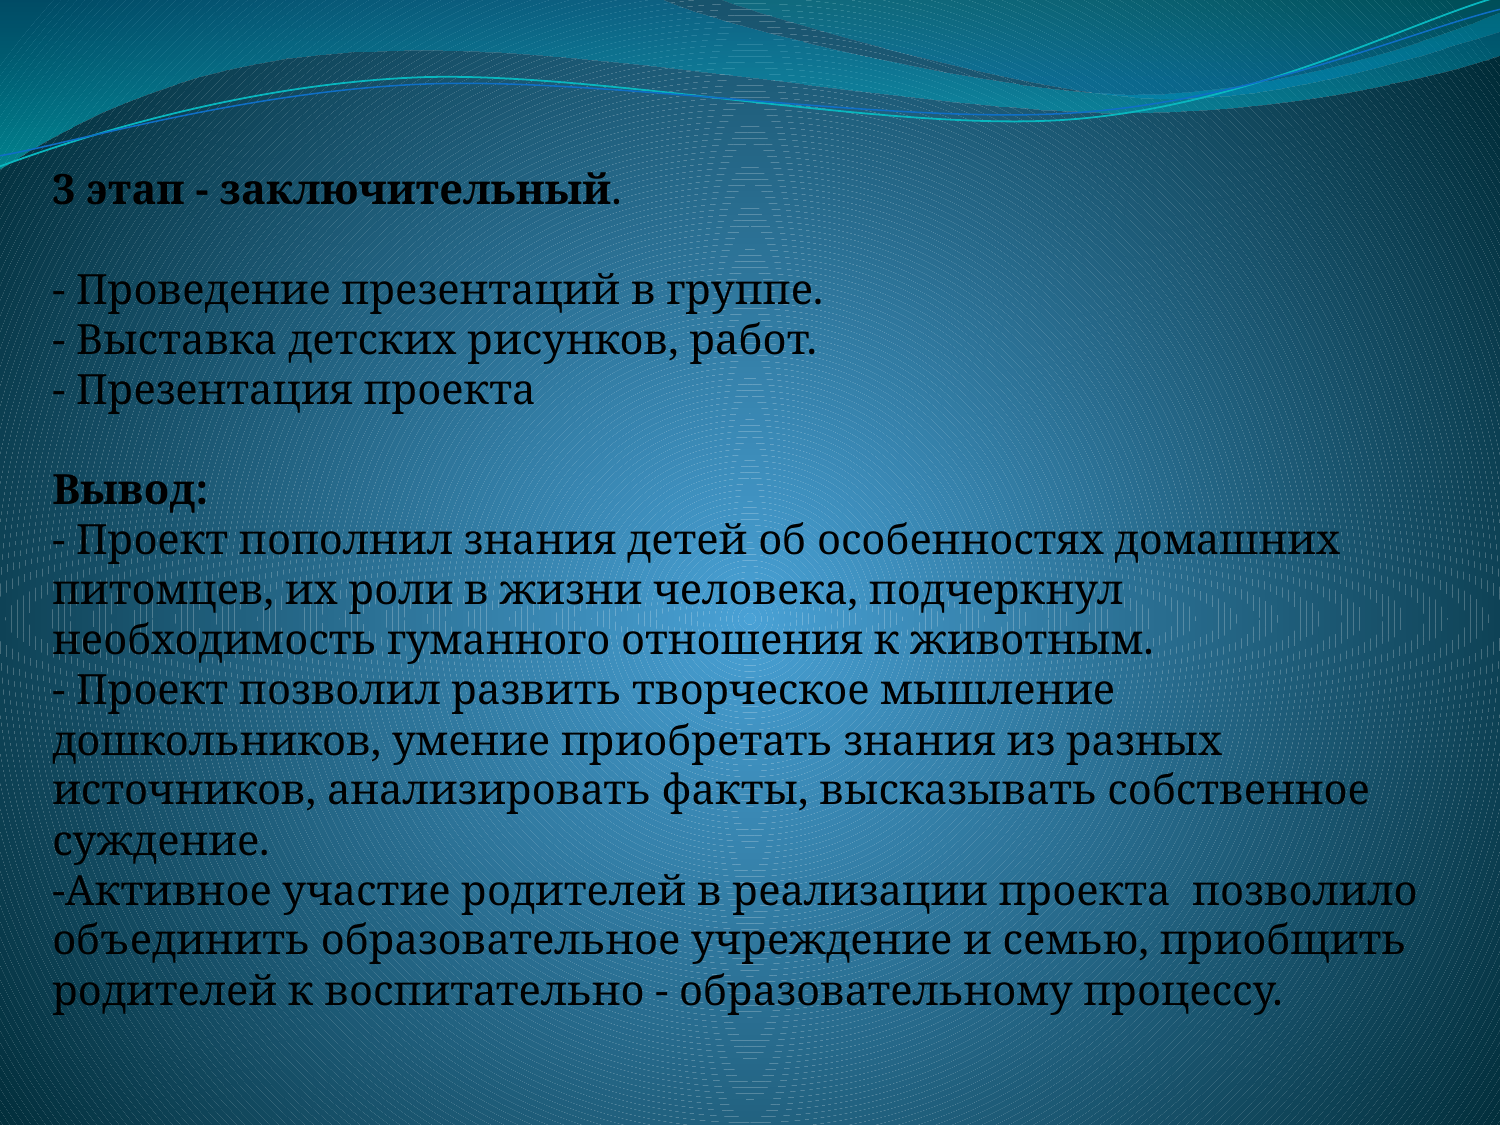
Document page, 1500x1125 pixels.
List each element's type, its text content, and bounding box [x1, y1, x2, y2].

text_box 3 этап - заключительный. - Проведение презентаций в группе. - Выставка детских рисунков, работ. - Презентация проекта Вывод: - Проект пополнил знания детей об особенностях домашних питомцев, их роли в жизни человека, подчеркнул необходимость гуманного отношения к животным. - Проект позволил развить творческое мышление дошкольников, умение приобретать знания из разных источников, анализировать факты, высказывать собственное суждение. -Активное участие родителей в реализации проекта позволило объединить образовательное учреждение и семью, приобщить родителей к воспитательно - образовательному процессу. [37, 155, 1463, 1125]
